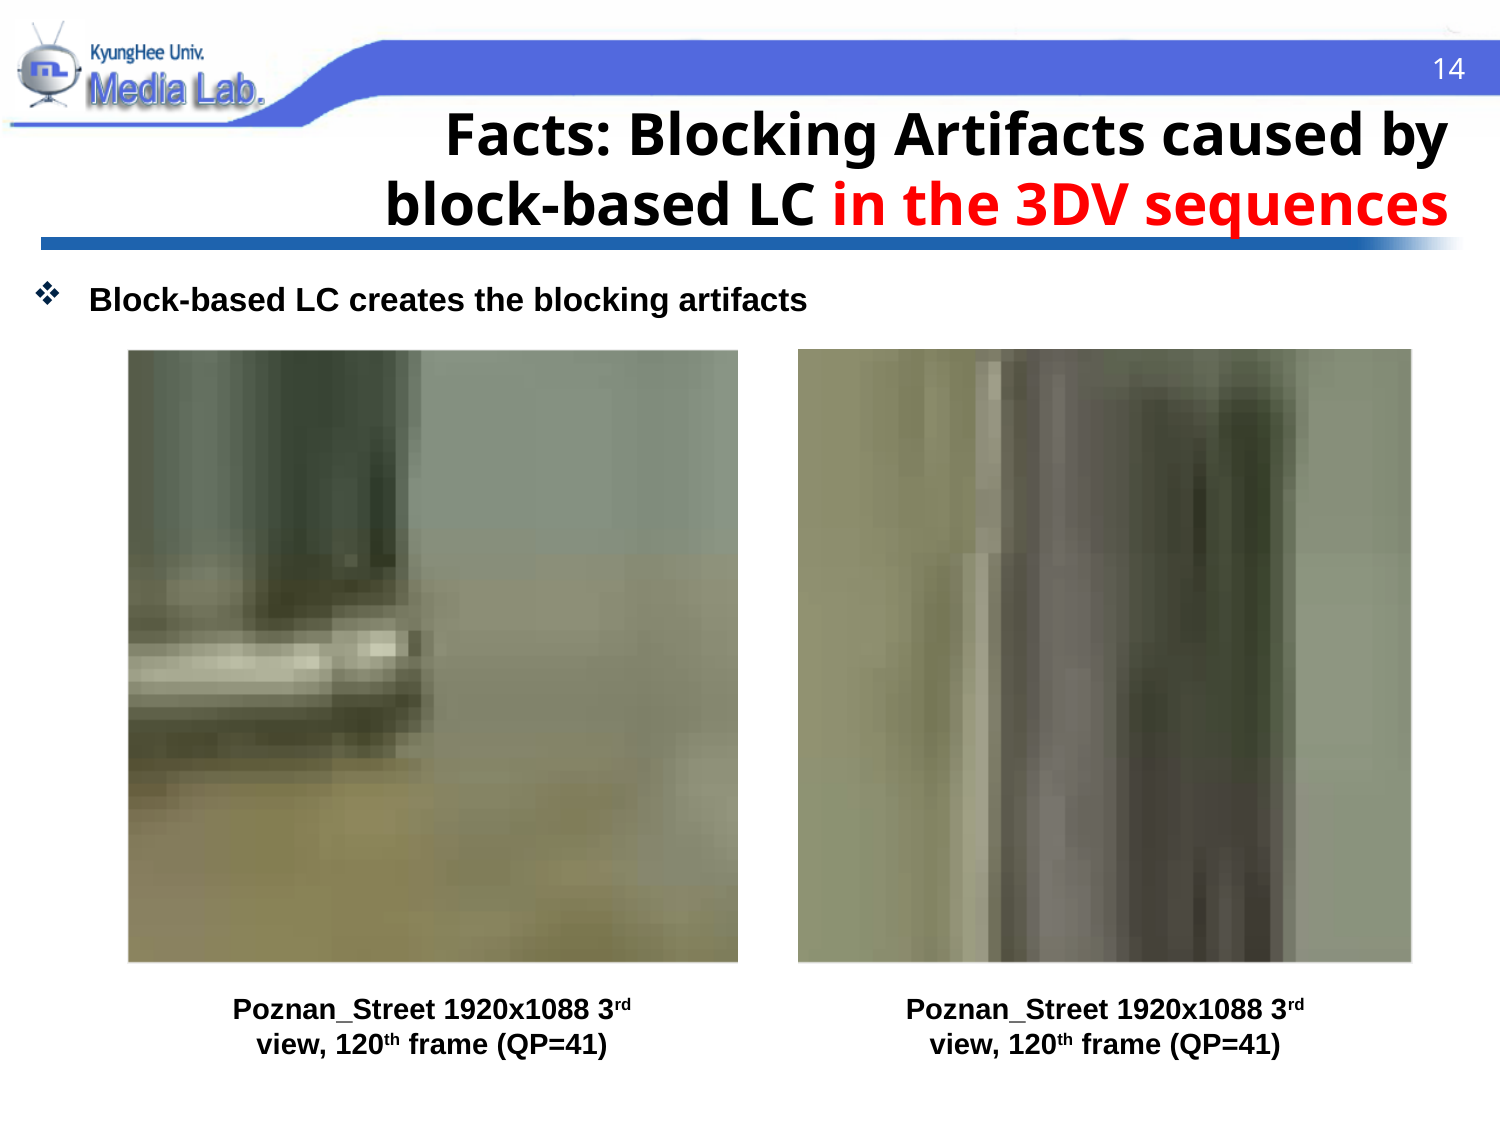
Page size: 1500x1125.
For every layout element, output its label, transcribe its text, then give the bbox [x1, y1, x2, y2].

text_box Poznan_Street 1920x1088 3rd view, 120th frame (QP=41) [880, 982, 1330, 1068]
title Facts: Blocking Artifacts caused by block-based LC in the 3DV sequences [312, 101, 1465, 233]
list Block-based LC creates the blocking artifacts [17, 262, 1483, 1107]
picture [797, 349, 1413, 965]
picture [126, 349, 738, 965]
slide_number 14 [1403, 42, 1481, 93]
picture [41, 237, 1500, 250]
picture [0, 0, 1500, 138]
text_box Poznan_Street 1920x1088 3rd view, 120th frame (QP=41) [207, 982, 657, 1068]
